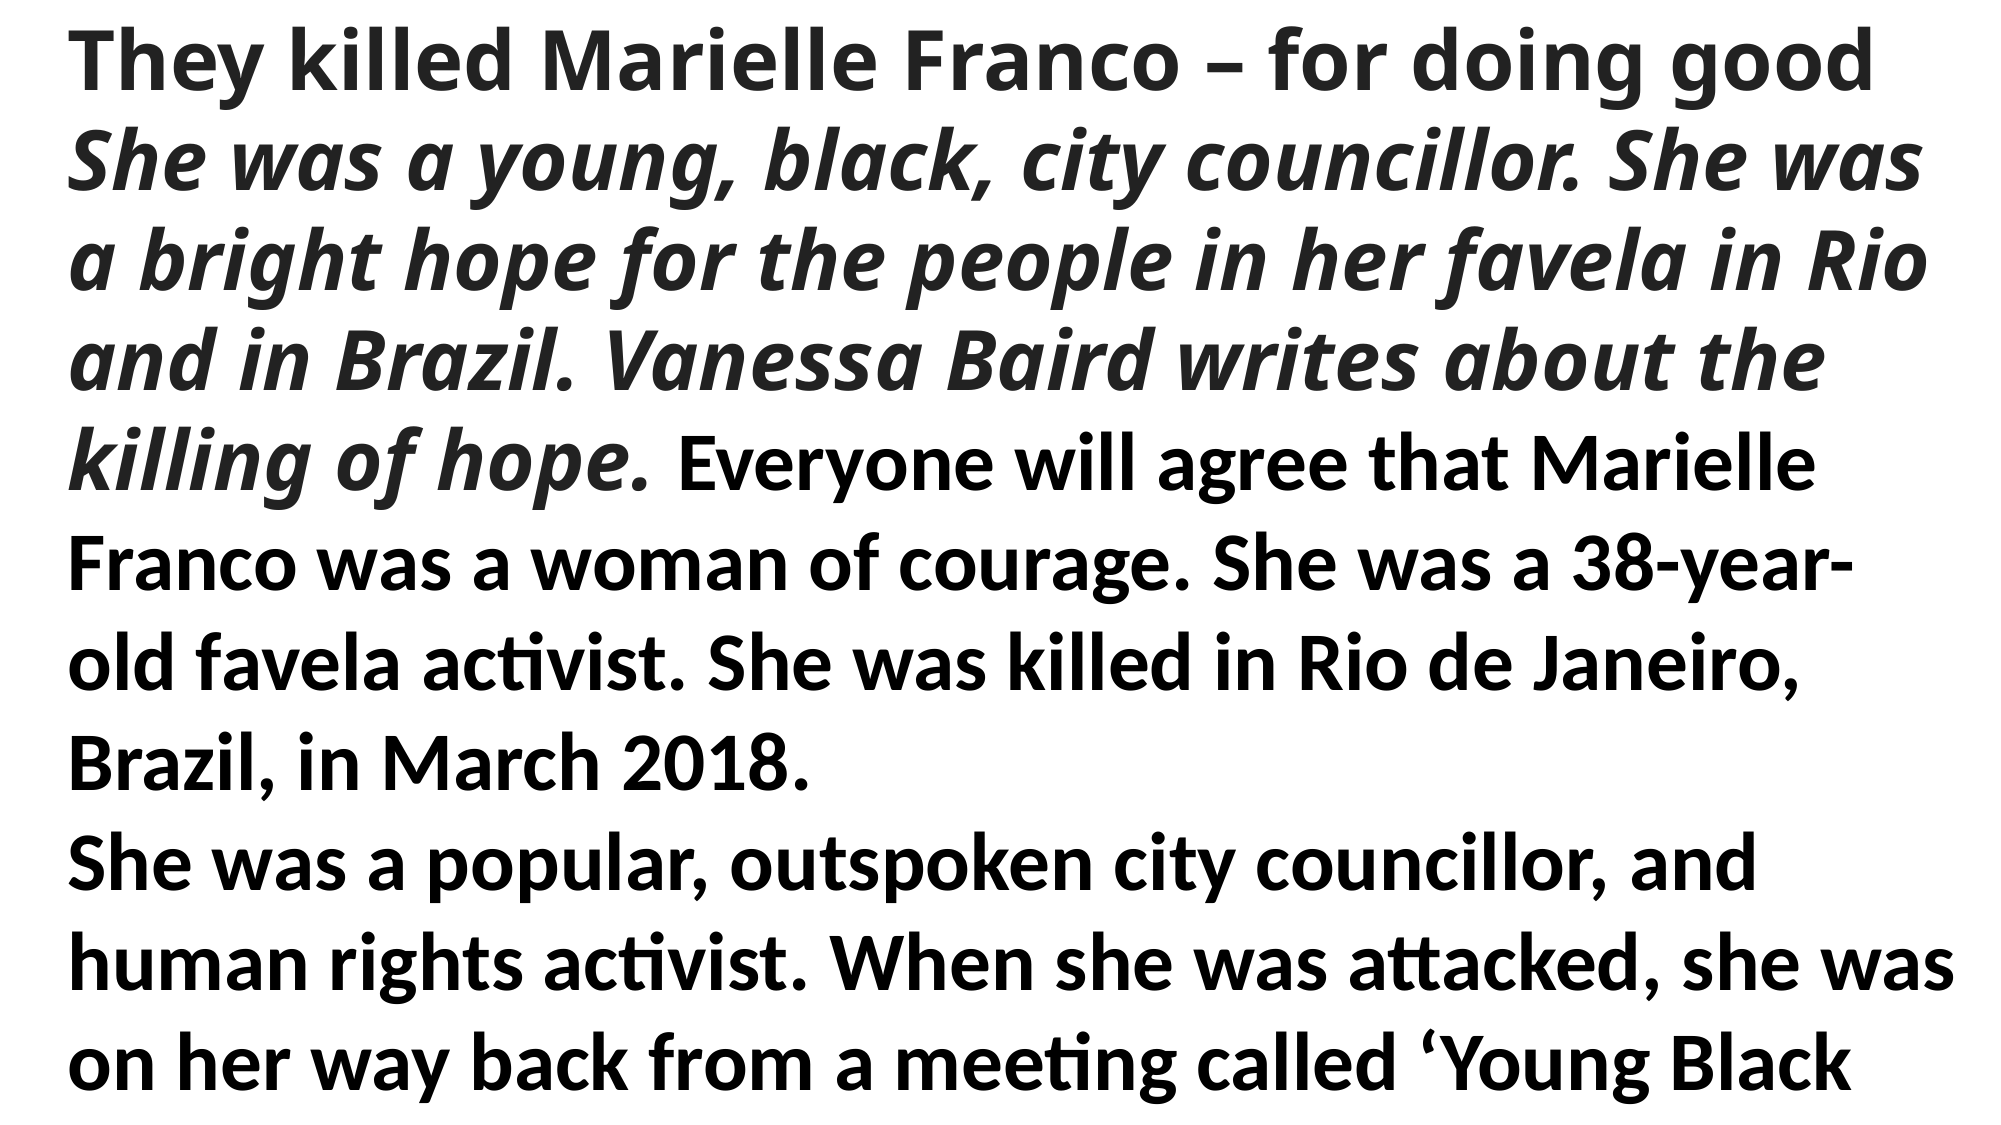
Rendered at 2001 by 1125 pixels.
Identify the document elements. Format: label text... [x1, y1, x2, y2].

text_box They killed Marielle Franco – for doing good She was a young, black, city councillor. She was a bright hope for the people in her favela in Rio and in Brazil. Vanessa Baird writes about the killing of hope. Everyone will agree that Marielle Franco was a woman of courage. She was a 38-year-old favela activist. She was killed in Rio de Janeiro, Brazil, in March 2018. She was a popular, outspoken city councillor, and human rights activist. When she was attacked, she was on her way back from a meeting called ‘Young Black Women Who Are Changing Power Structure’. [52, 0, 1974, 1125]
